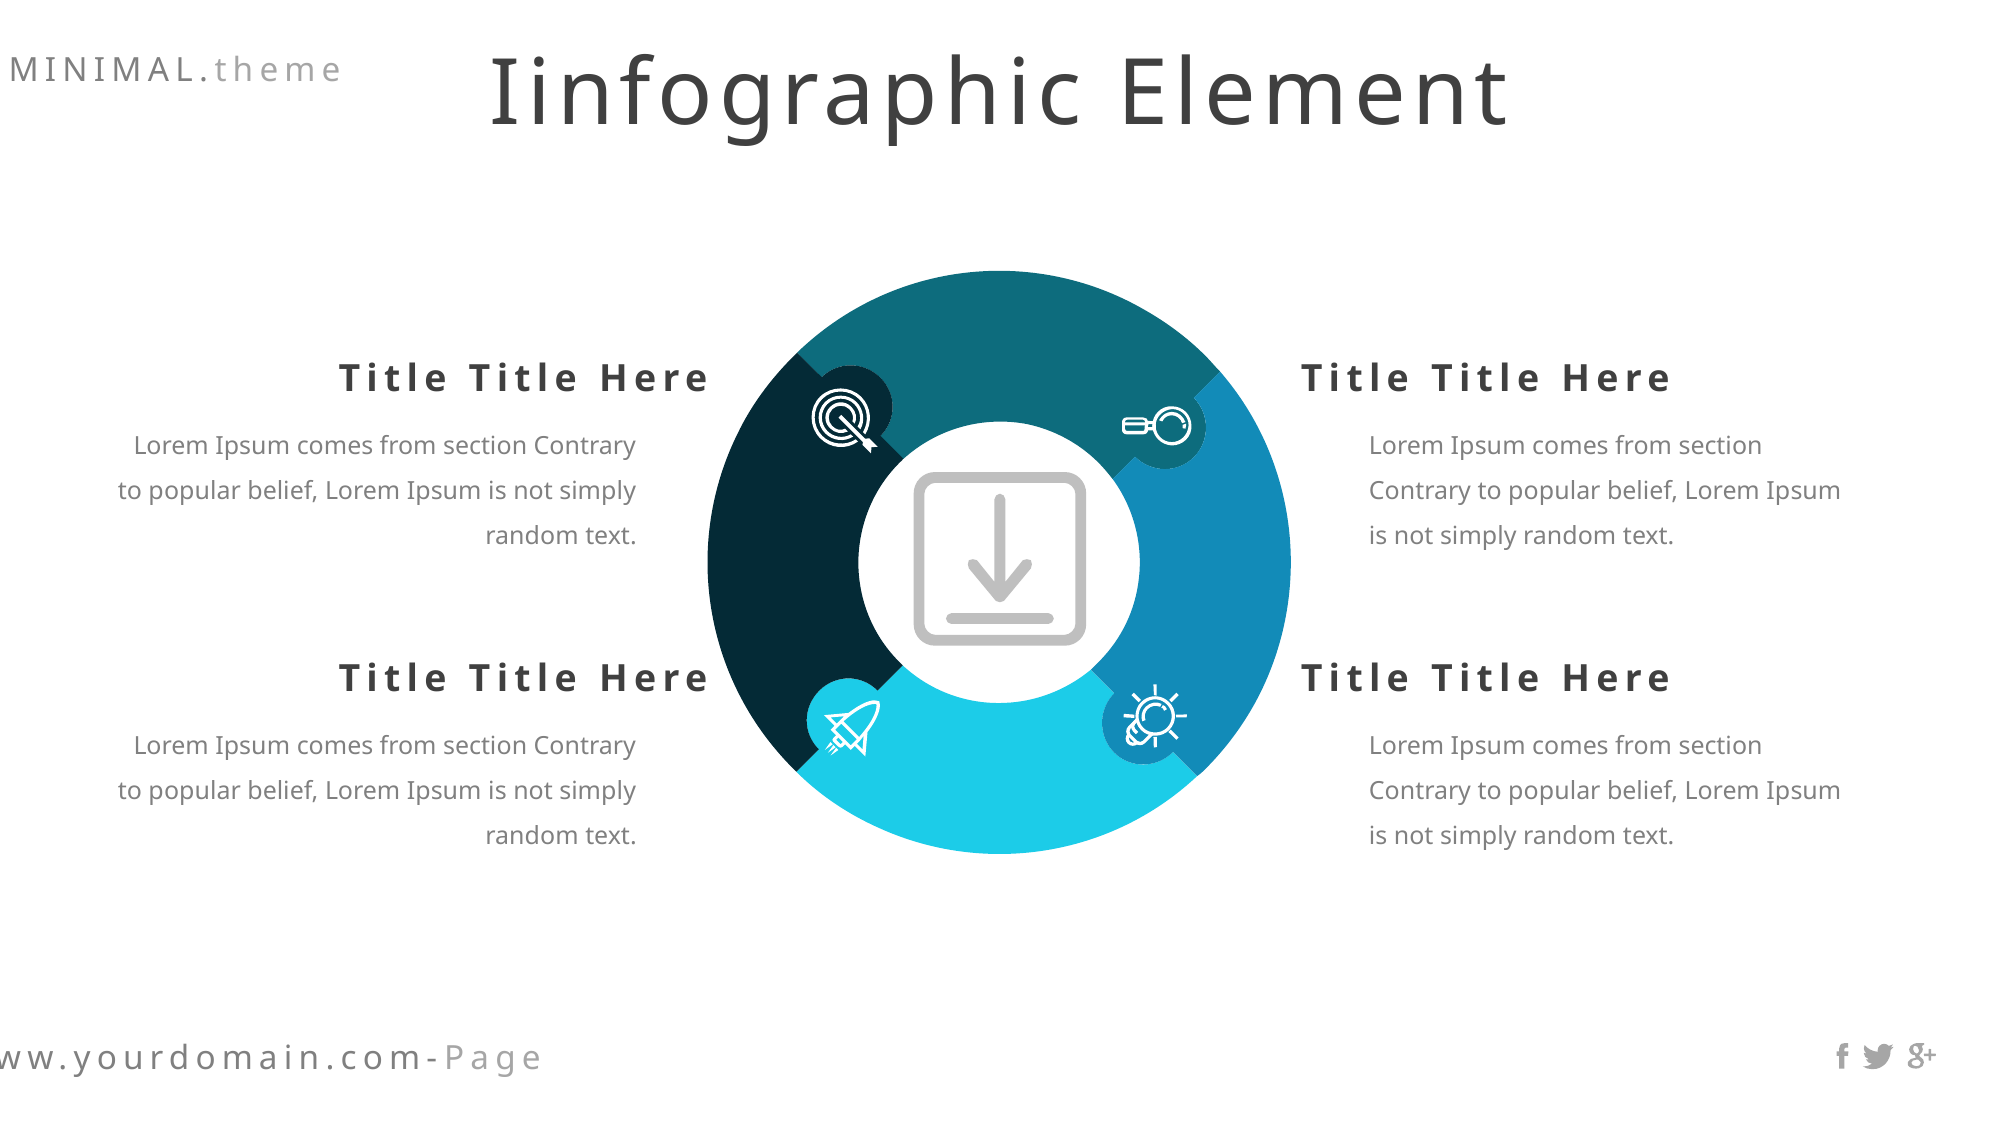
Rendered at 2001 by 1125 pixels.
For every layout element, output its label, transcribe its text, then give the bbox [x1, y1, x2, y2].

text_box Lorem Ipsum comes from section Contrary to popular belief, Lorem Ipsum is not simply random text. [97, 407, 642, 557]
text_box Lorem Ipsum comes from section Contrary to popular belief, Lorem Ipsum is not simply random text. [1367, 707, 1871, 857]
text_box Iinfographic Element [475, 25, 1525, 151]
text_box Lorem Ipsum comes from section Contrary to popular belief, Lorem Ipsum is not simply random text. [1367, 407, 1871, 557]
text_box Title Title Here [1367, 346, 1685, 407]
text_box Lorem Ipsum comes from section Contrary to popular belief, Lorem Ipsum is not simply random text. [97, 707, 642, 857]
text_box Title Title Here [323, 346, 642, 407]
text_box Title Title Here [1367, 646, 1685, 707]
text_box Title Title Here [323, 646, 642, 707]
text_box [642, 199, 1367, 924]
